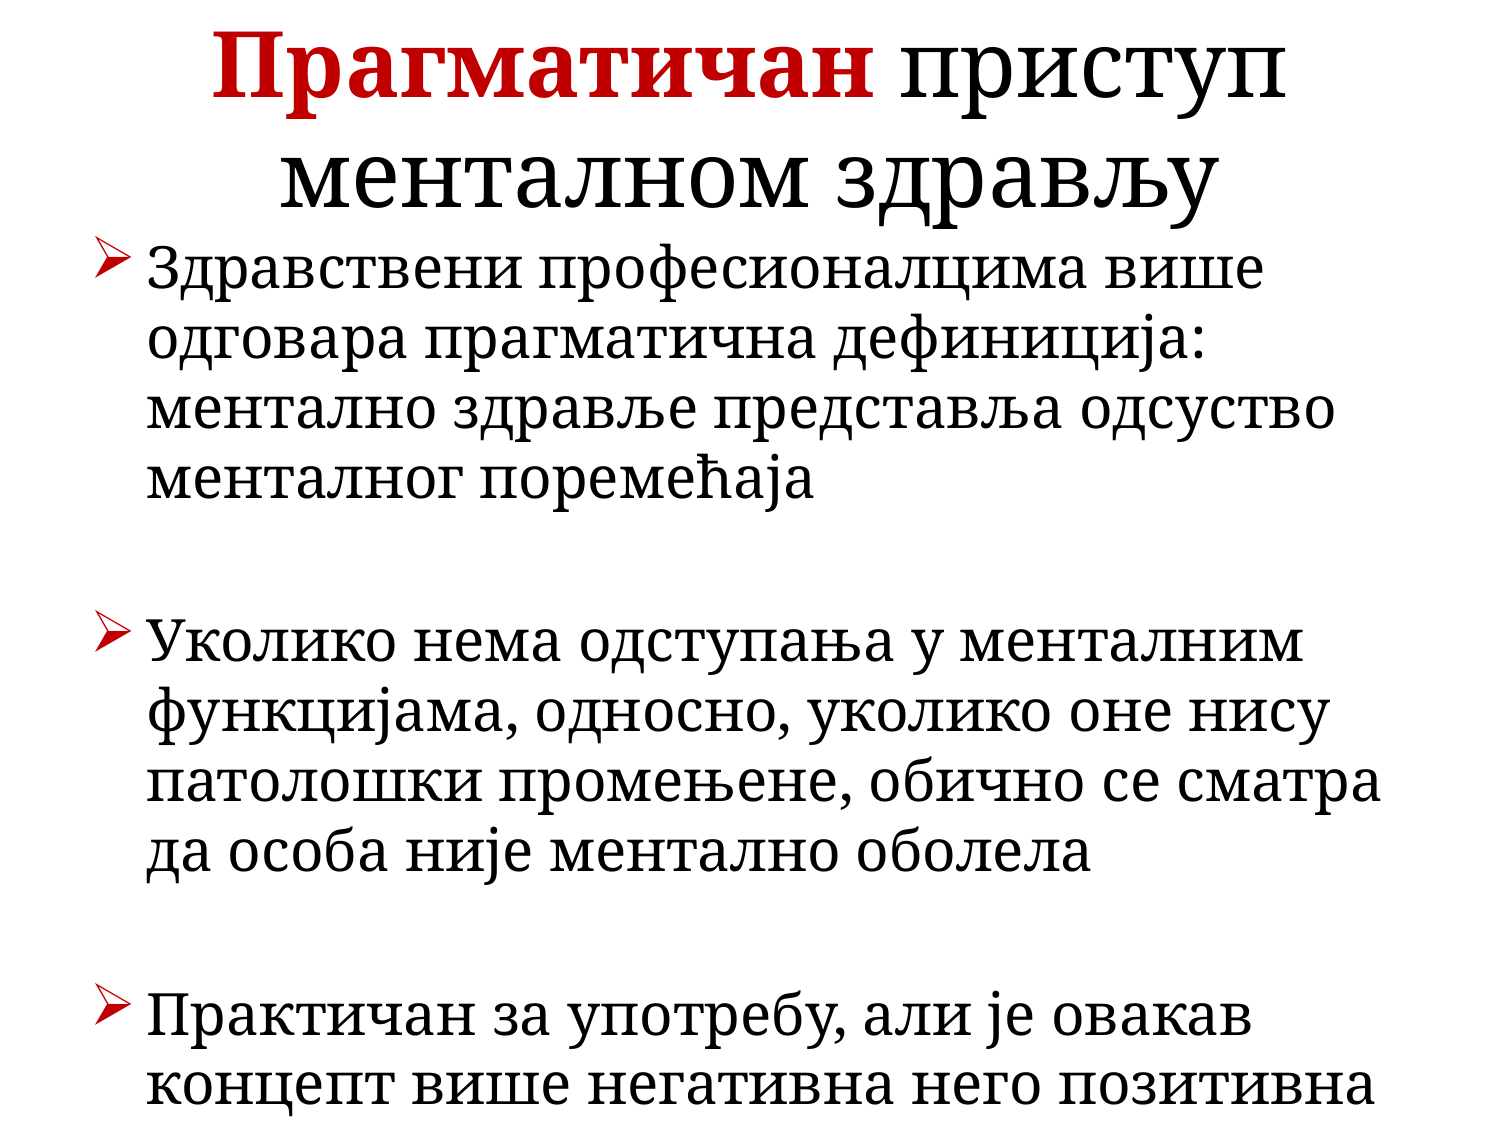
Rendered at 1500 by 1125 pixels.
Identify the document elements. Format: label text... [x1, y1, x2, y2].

list Здравствени професионалцима више одговара прагматична дефиниција: ментално здравље представља одсуство менталног поремећаја Уколико нема одступања у менталним функцијама, односно, уколико оне нису патолошки промењене, обично се сматра да особа није ментално оболела Практичан за употребу, али је овакав концепт више негативна него позитивна дефиниција менталног здравља [74, 222, 1426, 1006]
title Прагматичан приступ менталном здрављу [74, 44, 1426, 188]
